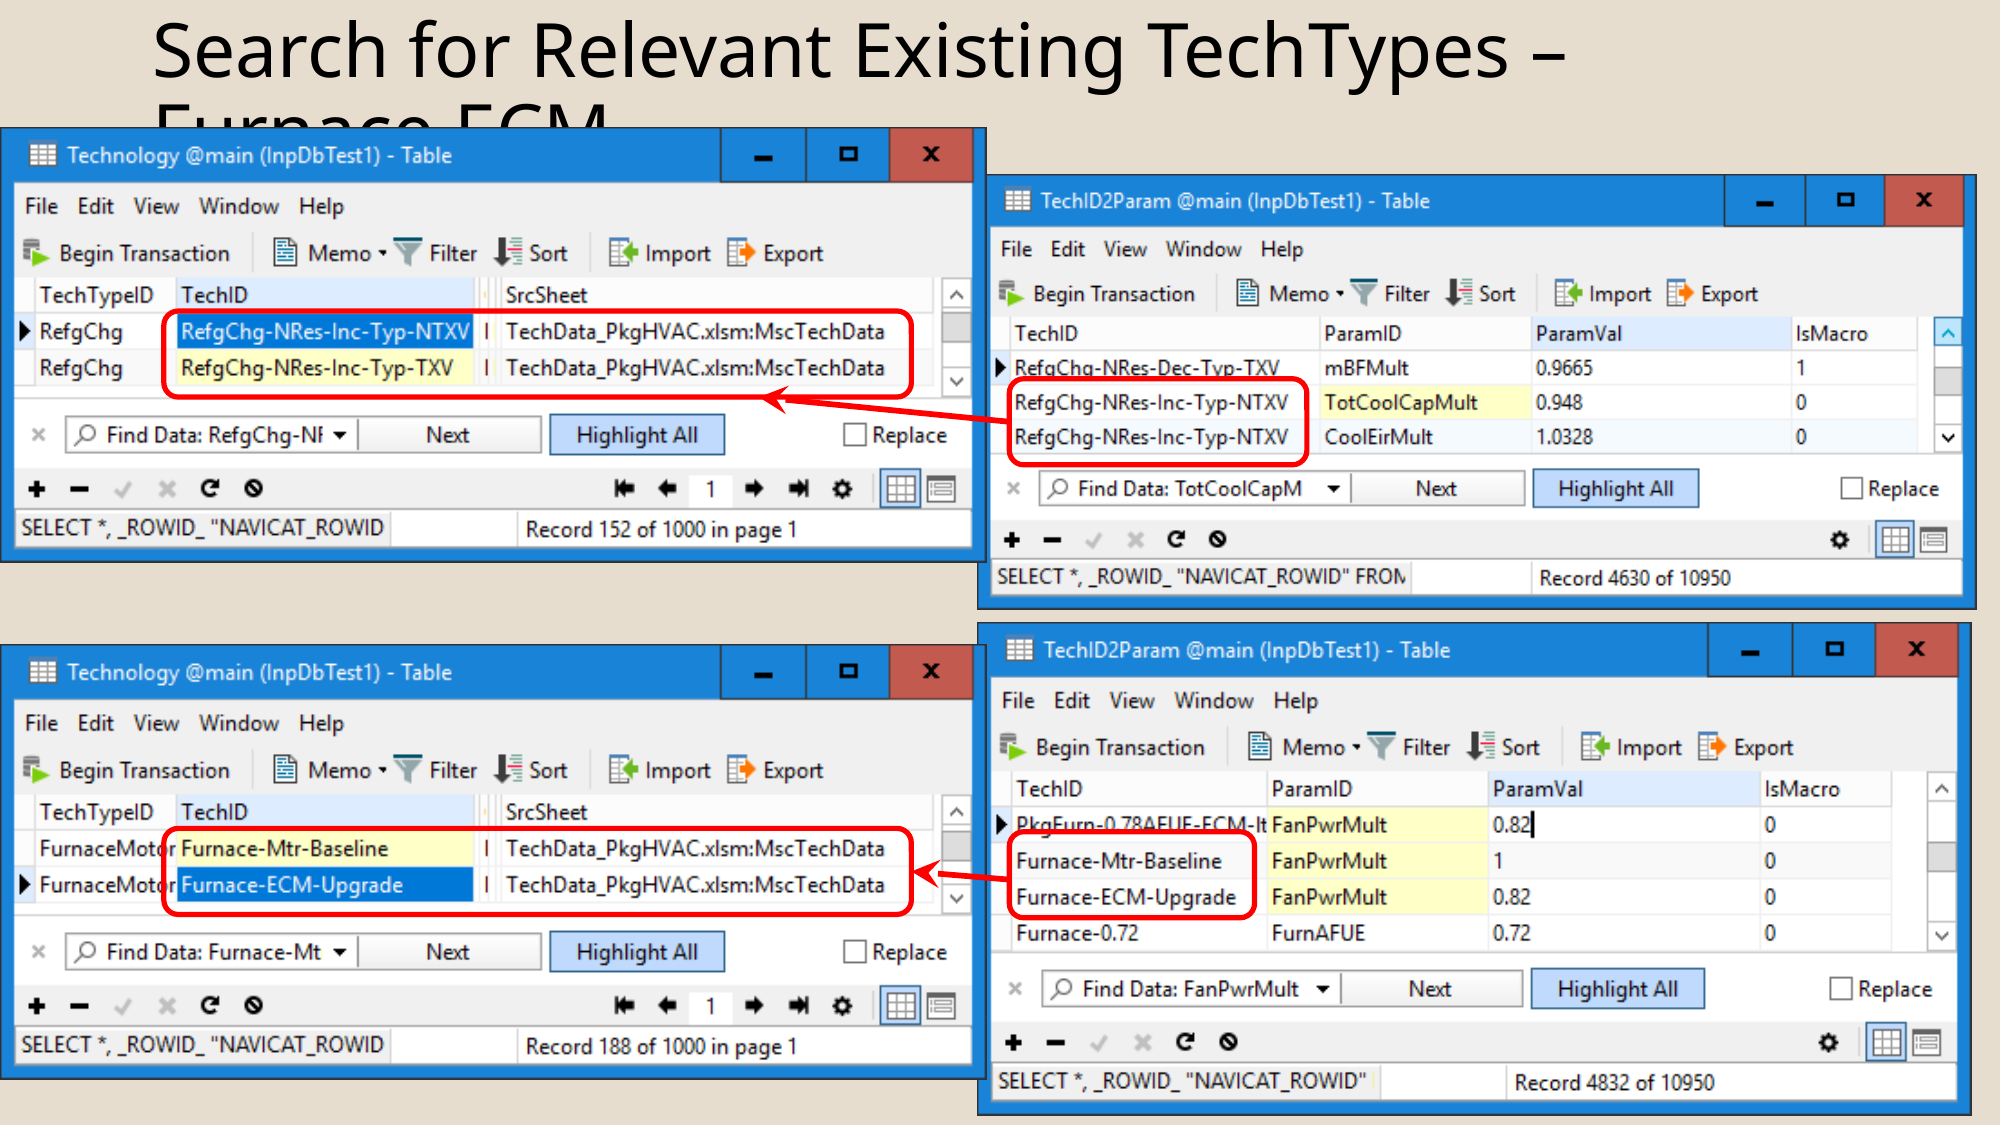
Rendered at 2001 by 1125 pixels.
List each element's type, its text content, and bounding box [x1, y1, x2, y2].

picture [0, 622, 1972, 1116]
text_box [758, 397, 1010, 422]
picture [0, 127, 1977, 611]
title Search for Relevant Existing TechTypes – Furnace ECM [137, 37, 1863, 150]
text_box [911, 871, 1010, 880]
